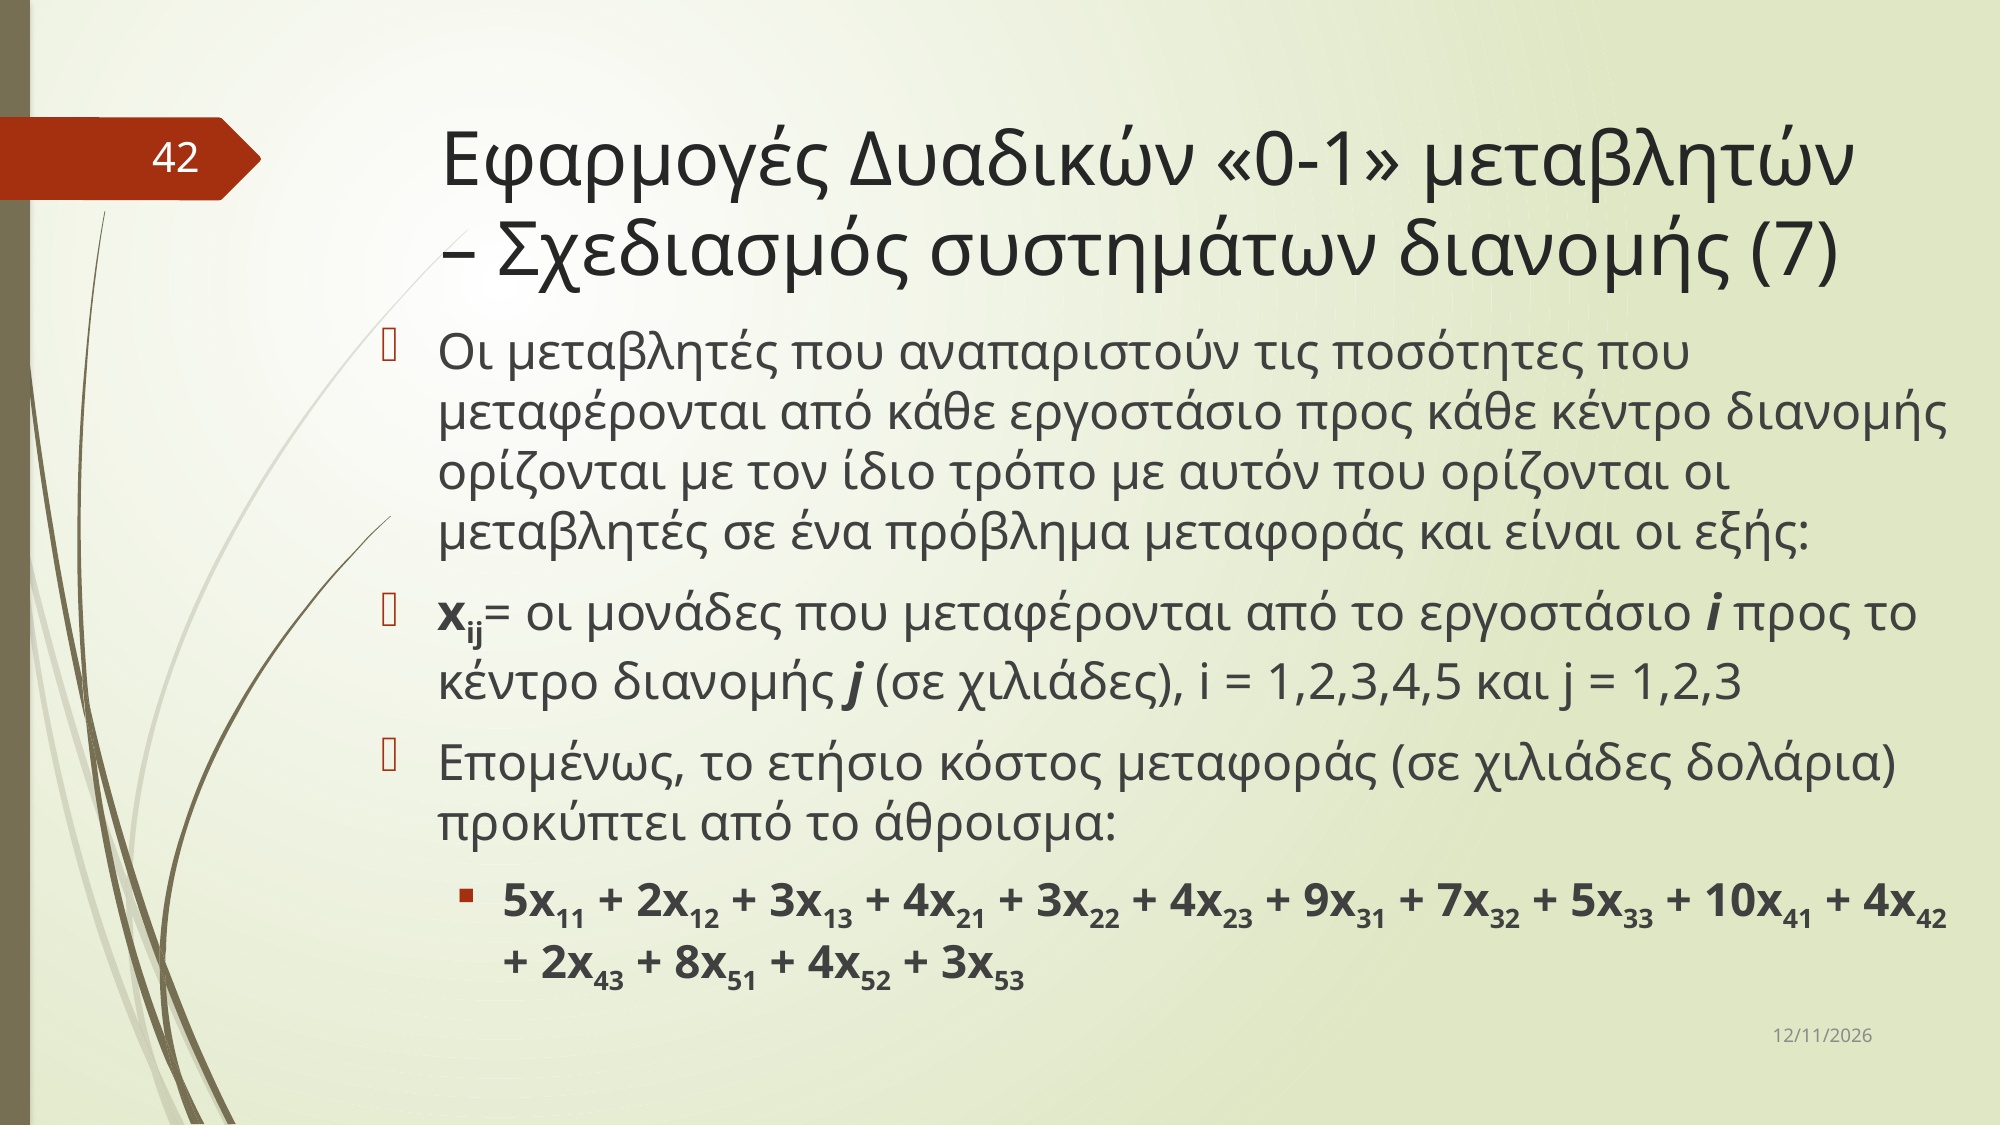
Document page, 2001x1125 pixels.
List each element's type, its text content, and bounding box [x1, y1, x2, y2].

slide_number 42 [87, 129, 216, 190]
title Εφαρμογές Δυαδικών «0-1» μεταβλητών – Σχεδιασμός συστημάτων διανομής (7) [425, 102, 1888, 312]
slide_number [1699, 1005, 1888, 1067]
list Οι μεταβλητές που αναπαριστούν τις ποσότητες που μεταφέρονται από κάθε εργοστάσιο προς κάθε κέντρο διανομής ορίζονται με τον ίδιο τρόπο με αυτόν που ορίζονται οι μεταβλητές σε ένα πρόβλημα μεταφοράς και είναι οι εξής: xij= οι μονάδες που μεταφέρονται από το εργοστάσιο i προς το κέντρο διανομής j (σε χιλιάδες), i = 1,2,3,4,5 και j = 1,2,3 Επομένως, το ετήσιο κόστος μεταφοράς (σε χιλιάδες δολάρια) προκύπτει από το άθροισμα: 5x11 + 2x12 + 3x13 + 4x21 + 3x22 + 4x23 + 9x31 + 7x32 + 5x33 + 10x41 + 4x42 + 2x43 + 8x51 + 4x52 + 3x53 [365, 312, 2000, 1115]
